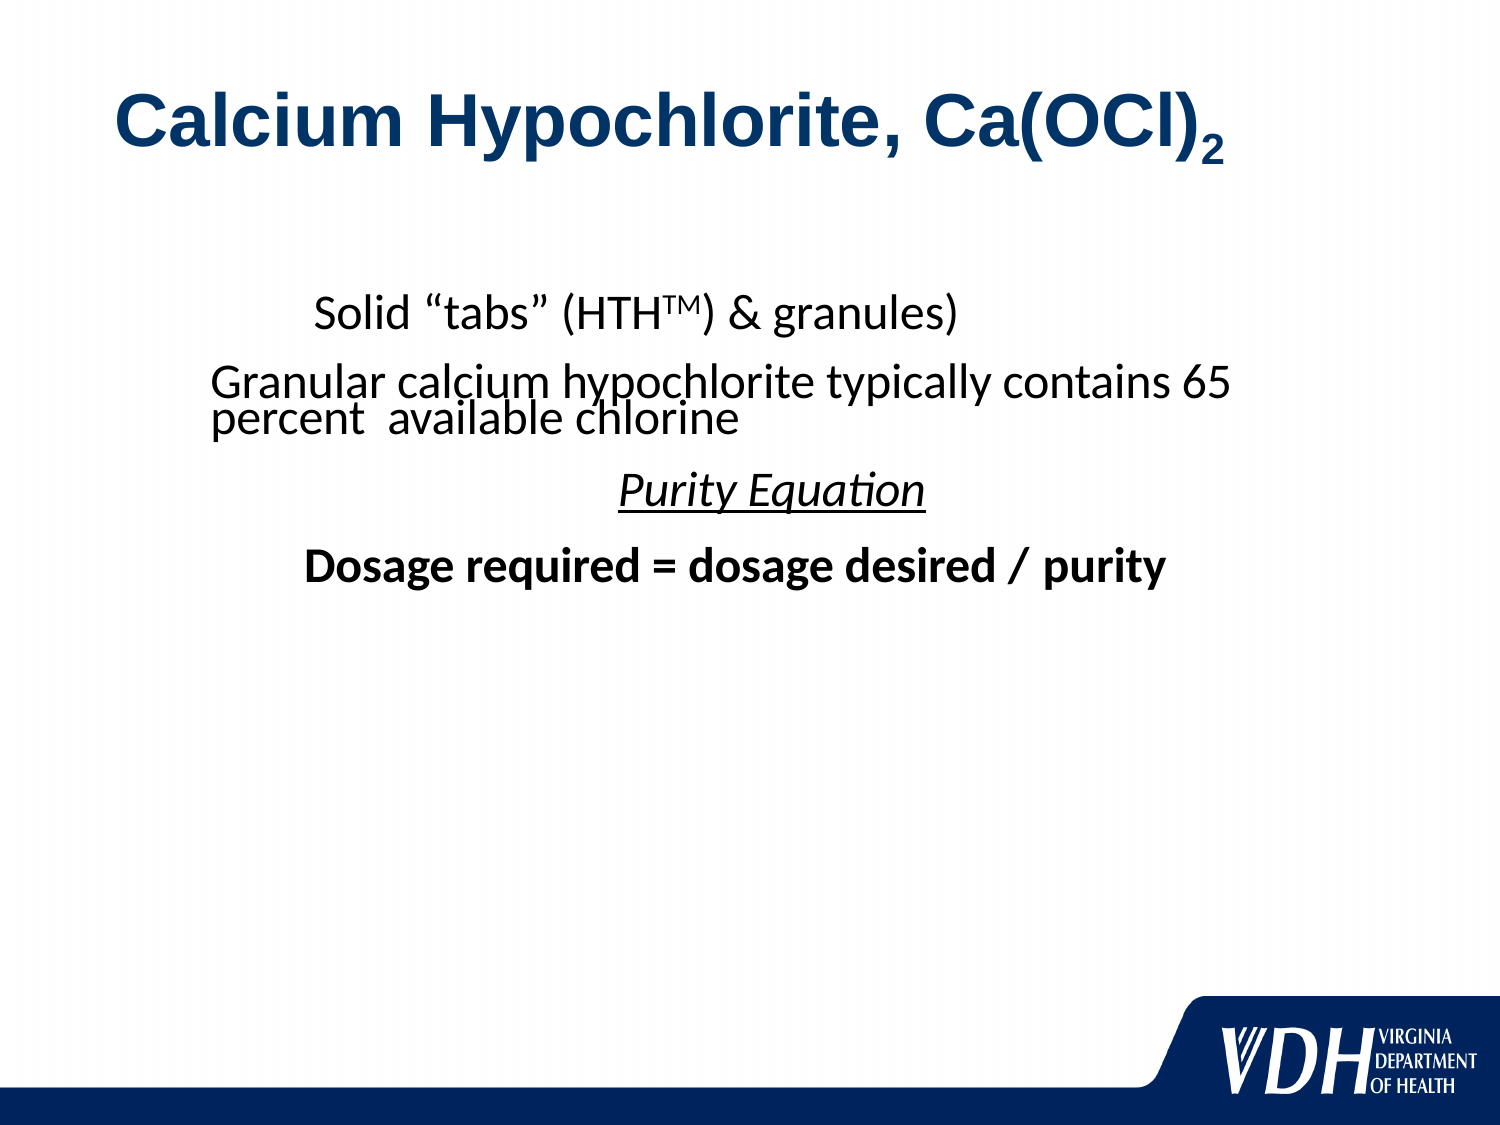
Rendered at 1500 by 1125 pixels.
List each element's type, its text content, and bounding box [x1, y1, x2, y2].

title Calcium Hypochlorite, Ca(OCl)2 [112, 26, 1250, 217]
text_box Solid “tabs” (HTHTM) & granules) Granular calcium hypochlorite typically contains 65 percent available chlorine Purity Equation Dosage required = dosage desired / purity [149, 249, 1339, 593]
picture [0, 0, 1500, 1125]
